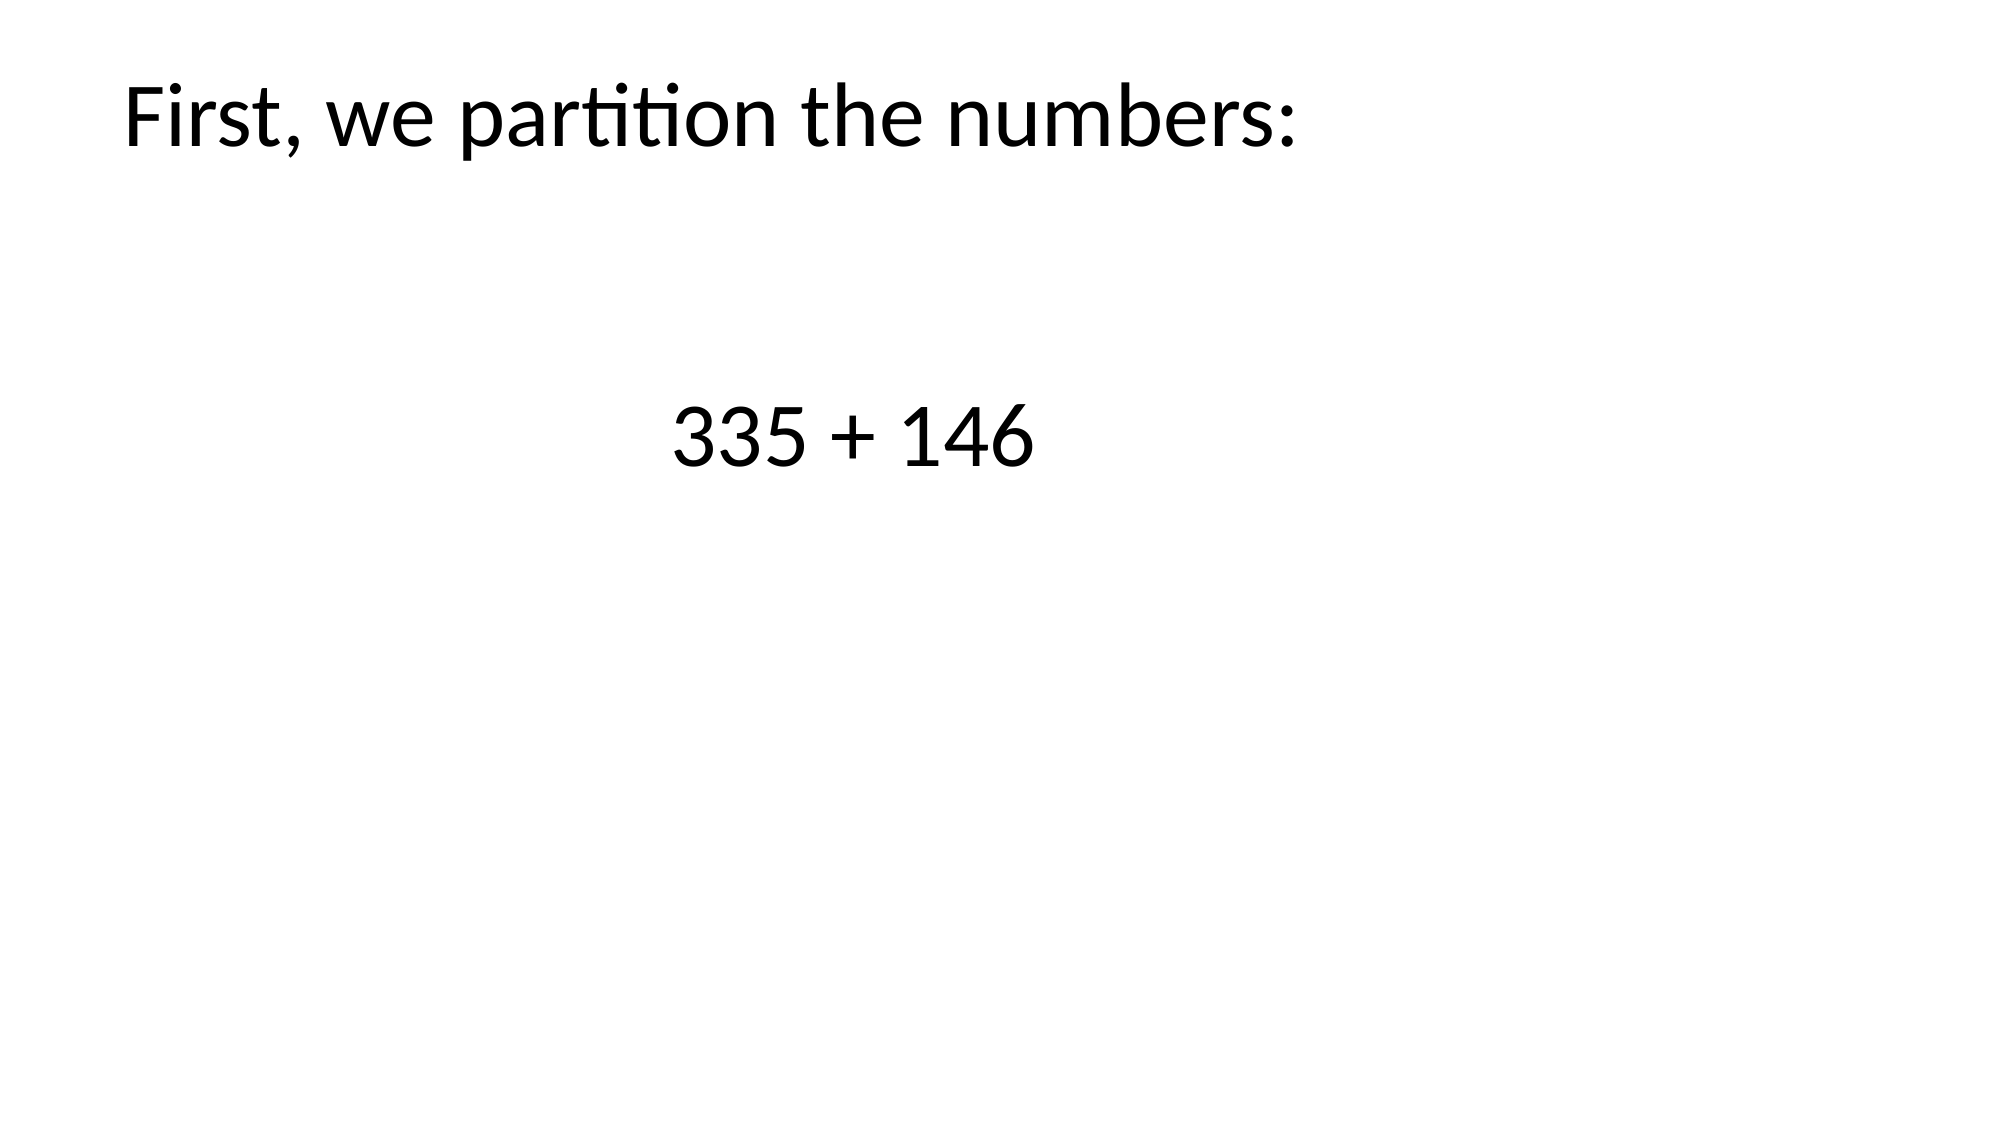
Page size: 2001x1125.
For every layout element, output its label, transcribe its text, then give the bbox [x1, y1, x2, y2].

text_box First, we partition the numbers: [108, 47, 1657, 173]
text_box 335 + 146 [655, 367, 1281, 493]
